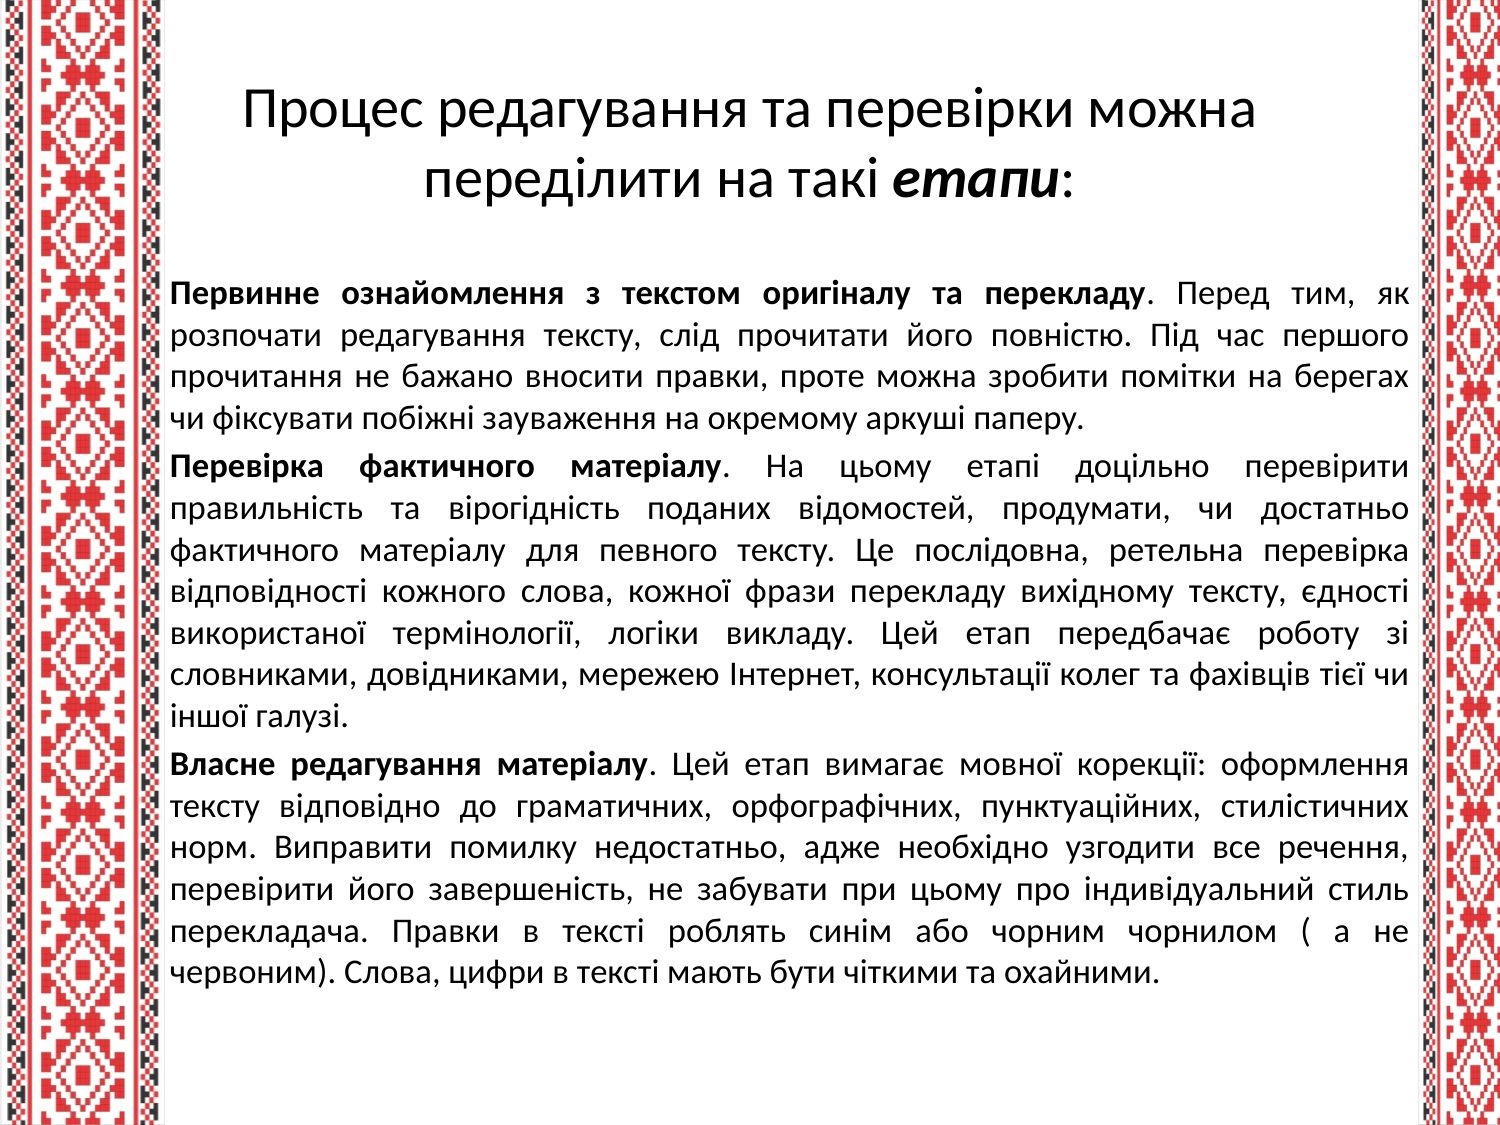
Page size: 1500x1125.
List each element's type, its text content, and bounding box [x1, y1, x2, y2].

picture [0, 1, 645, 1124]
list Первинне ознайомлення з текстом оригіналу та перекладу. Перед тим, як розпочати редагування тексту, слід прочитати його повністю. Під час першого прочитання не бажано вносити правки, проте можна зробити помітки на берегах чи фіксувати побіжні зауваження на окремому аркуші паперу. Перевірка фактичного матеріалу. На цьому етапі доцільно перевірити правильність та вірогідність поданих відомостей, продумати, чи достатньо фактичного матеріалу для певного тексту. Це послідовна, ретельна перевірка відповідності кожного слова, кожної фрази перекладу вихідному тексту, єдності використаної термінології, логіки викладу. Цей етап передбачає роботу зі словниками, довідниками, мережею Інтернет, консультації колег та фахівців тієї чи іншої галузі. Власне редагування матеріалу. Цей етап вимагає мовної корекції: оформлення тексту відповідно до граматичних, орфографічних, пунктуаційних, стилістичних норм. Виправити помилку недостатньо, адже необхідно узгодити все речення, перевірити його завершеність, не забувати при цьому про індивідуальний стиль перекладача. Правки в тексті роблять синім або чорним чорнилом ( а не червоним). Слова, цифри в тексті мають бути чіткими та охайними. [165, 262, 1418, 1005]
picture [911, 1, 1500, 1124]
title Процес редагування та перевірки можна переділити на такі етапи: [165, 45, 1376, 233]
